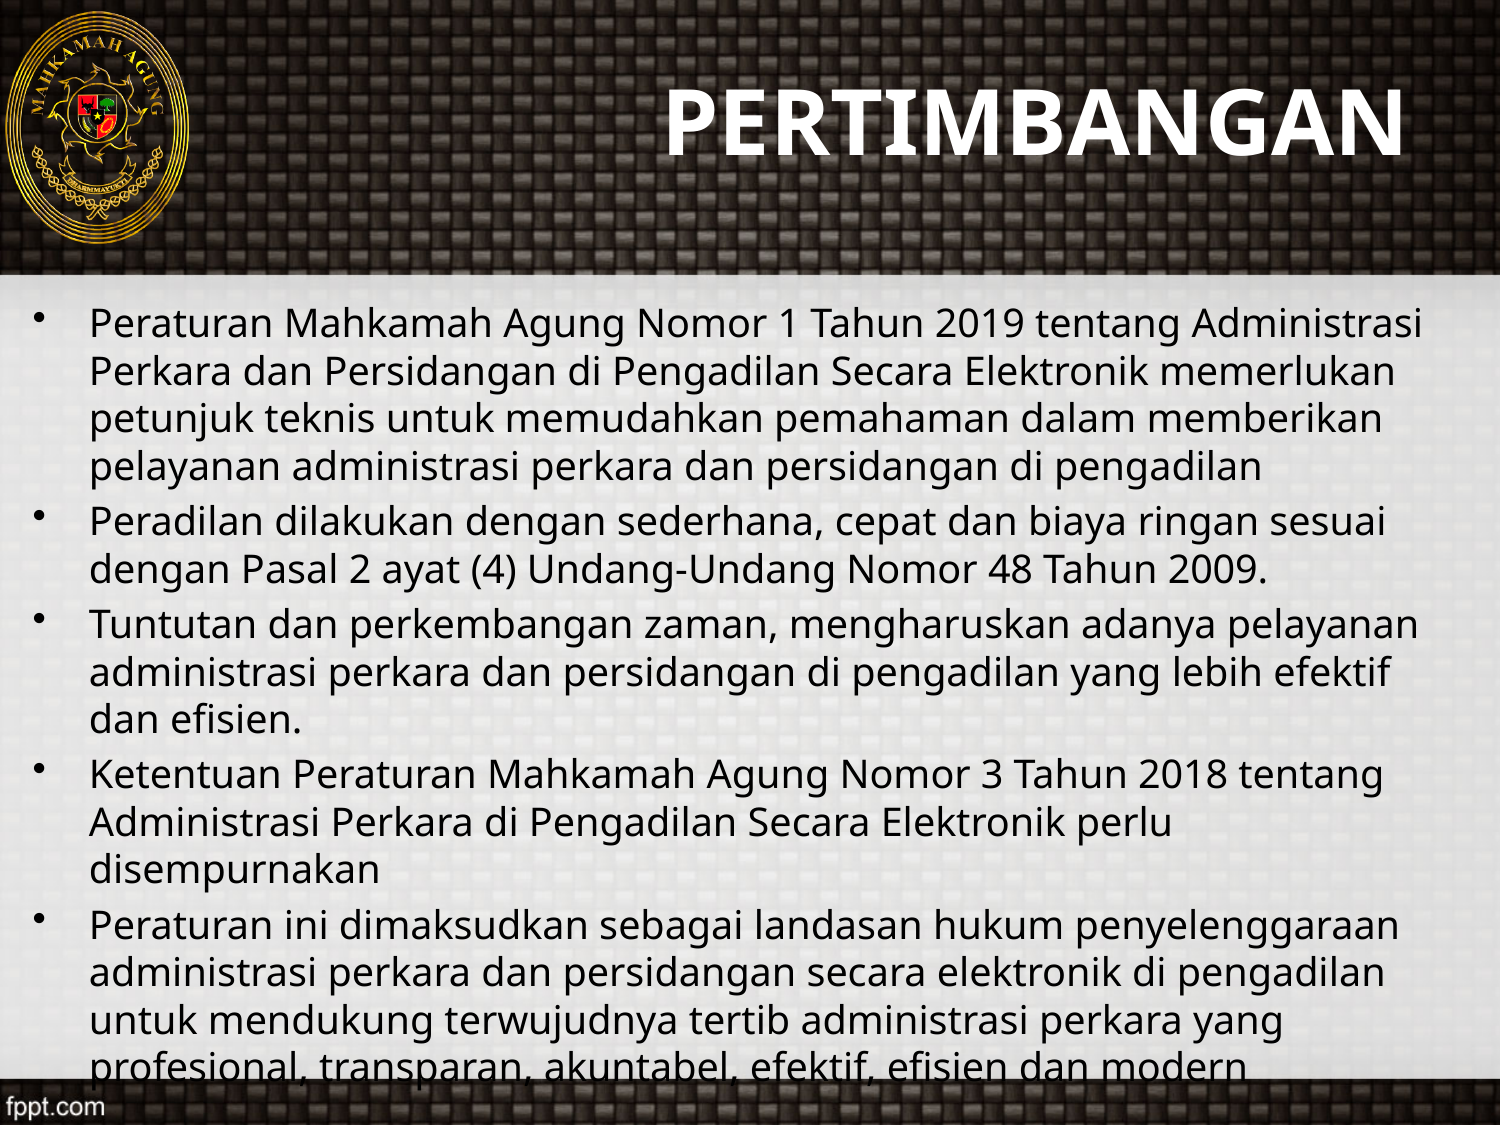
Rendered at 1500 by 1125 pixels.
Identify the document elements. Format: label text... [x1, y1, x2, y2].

list Peraturan Mahkamah Agung Nomor 1 Tahun 2019 tentang Administrasi Perkara dan Persidangan di Pengadilan Secara Elektronik memerlukan petunjuk teknis untuk memudahkan pemahaman dalam memberikan pelayanan administrasi perkara dan persidangan di pengadilan Peradilan dilakukan dengan sederhana, cepat dan biaya ringan sesuai dengan Pasal 2 ayat (4) Undang-Undang Nomor 48 Tahun 2009. Tuntutan dan perkembangan zaman, mengharuskan adanya pelayanan administrasi perkara dan persidangan di pengadilan yang lebih efektif dan efisien. Ketentuan Peraturan Mahkamah Agung Nomor 3 Tahun 2018 tentang Administrasi Perkara di Pengadilan Secara Elektronik perlu disempurnakan Peraturan ini dimaksudkan sebagai landasan hukum penyelenggaraan administrasi perkara dan persidangan secara elektronik di pengadilan untuk mendukung terwujudnya tertib administrasi perkara yang profesional, transparan, akuntabel, efektif, efisien dan modern [17, 290, 1483, 1071]
picture [0, 0, 1500, 1125]
title PERTIMBANGAN [395, 54, 1425, 184]
